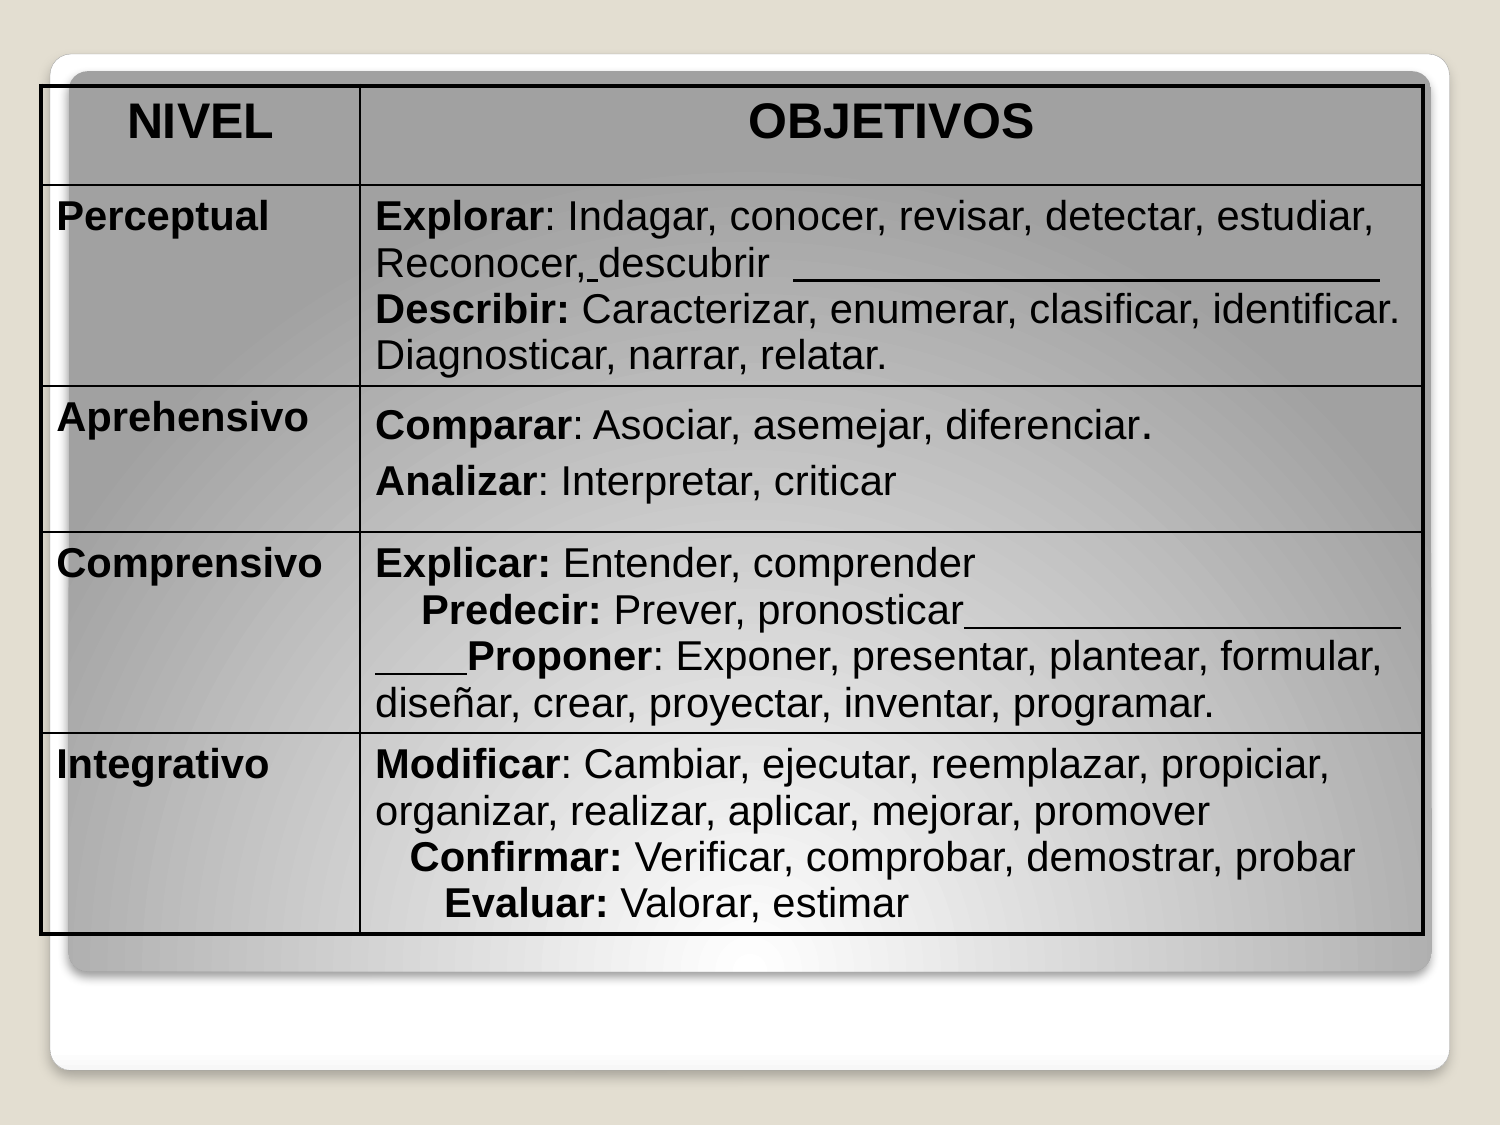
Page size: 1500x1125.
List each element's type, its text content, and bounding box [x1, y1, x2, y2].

table_cell Perceptual [43, 186, 359, 385]
table_cell Modificar: Cambiar, ejecutar, reemplazar, propiciar, organizar, realizar, aplicar, mejorar, promover Confirmar: Verificar, comprobar, demostrar, probar Evaluar: Valorar, estimar [361, 734, 1421, 932]
table_header NIVEL [43, 88, 359, 184]
table_cell Explicar: Entender, comprender Predecir: Prever, pronosticar Proponer: Exponer, presentar, plantear, formular, diseñar, crear, proyectar, inventar, programar. [361, 533, 1421, 732]
table_cell Explorar: Indagar, conocer, revisar, detectar, estudiar, Reconocer, descubrir Describir: Caracterizar, enumerar, clasificar, identificar. Diagnosticar, narrar, relatar. [361, 186, 1421, 385]
table_header OBJETIVOS [361, 88, 1421, 184]
table_cell Comparar: Asociar, asemejar, diferenciar. Analizar: Interpretar, criticar [361, 387, 1421, 531]
table_cell Comprensivo [43, 533, 359, 732]
table_cell Aprehensivo [43, 387, 359, 531]
table_cell Integrativo [43, 734, 359, 932]
